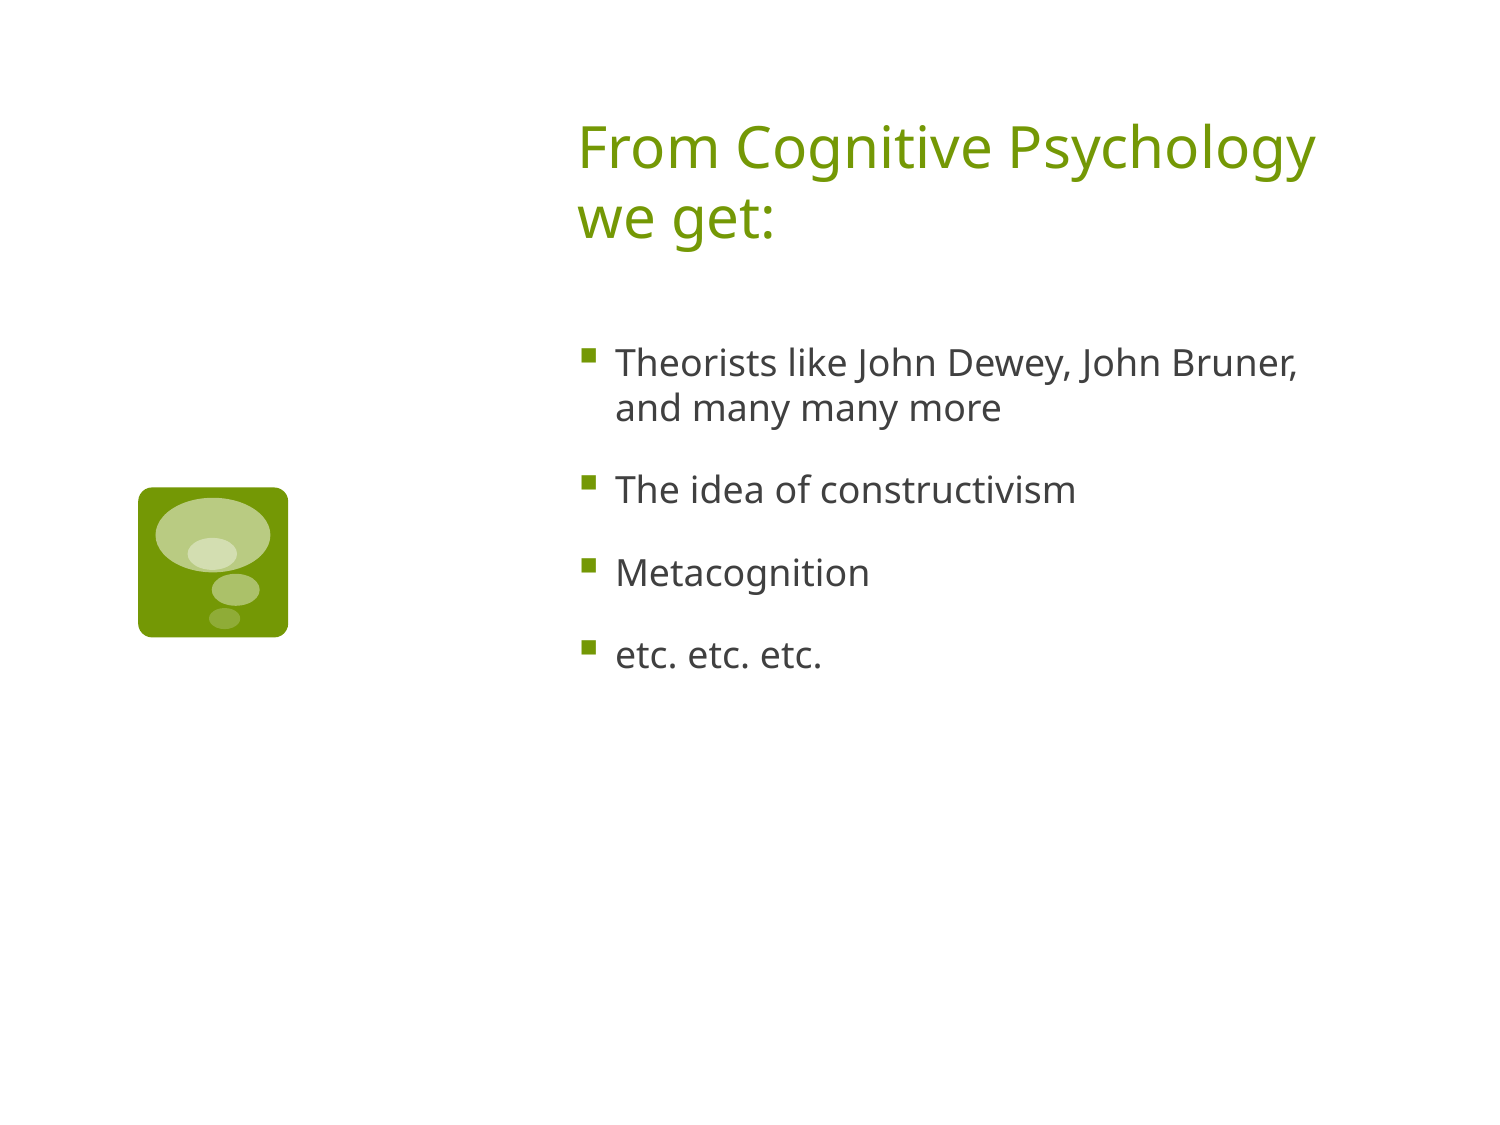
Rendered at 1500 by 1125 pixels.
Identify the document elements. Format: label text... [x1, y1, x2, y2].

list Theorists like John Dewey, John Bruner, and many many more The idea of constructivism Metacognition etc. etc. etc. [562, 331, 1374, 1005]
title From Cognitive Psychology we get: [562, 112, 1375, 258]
